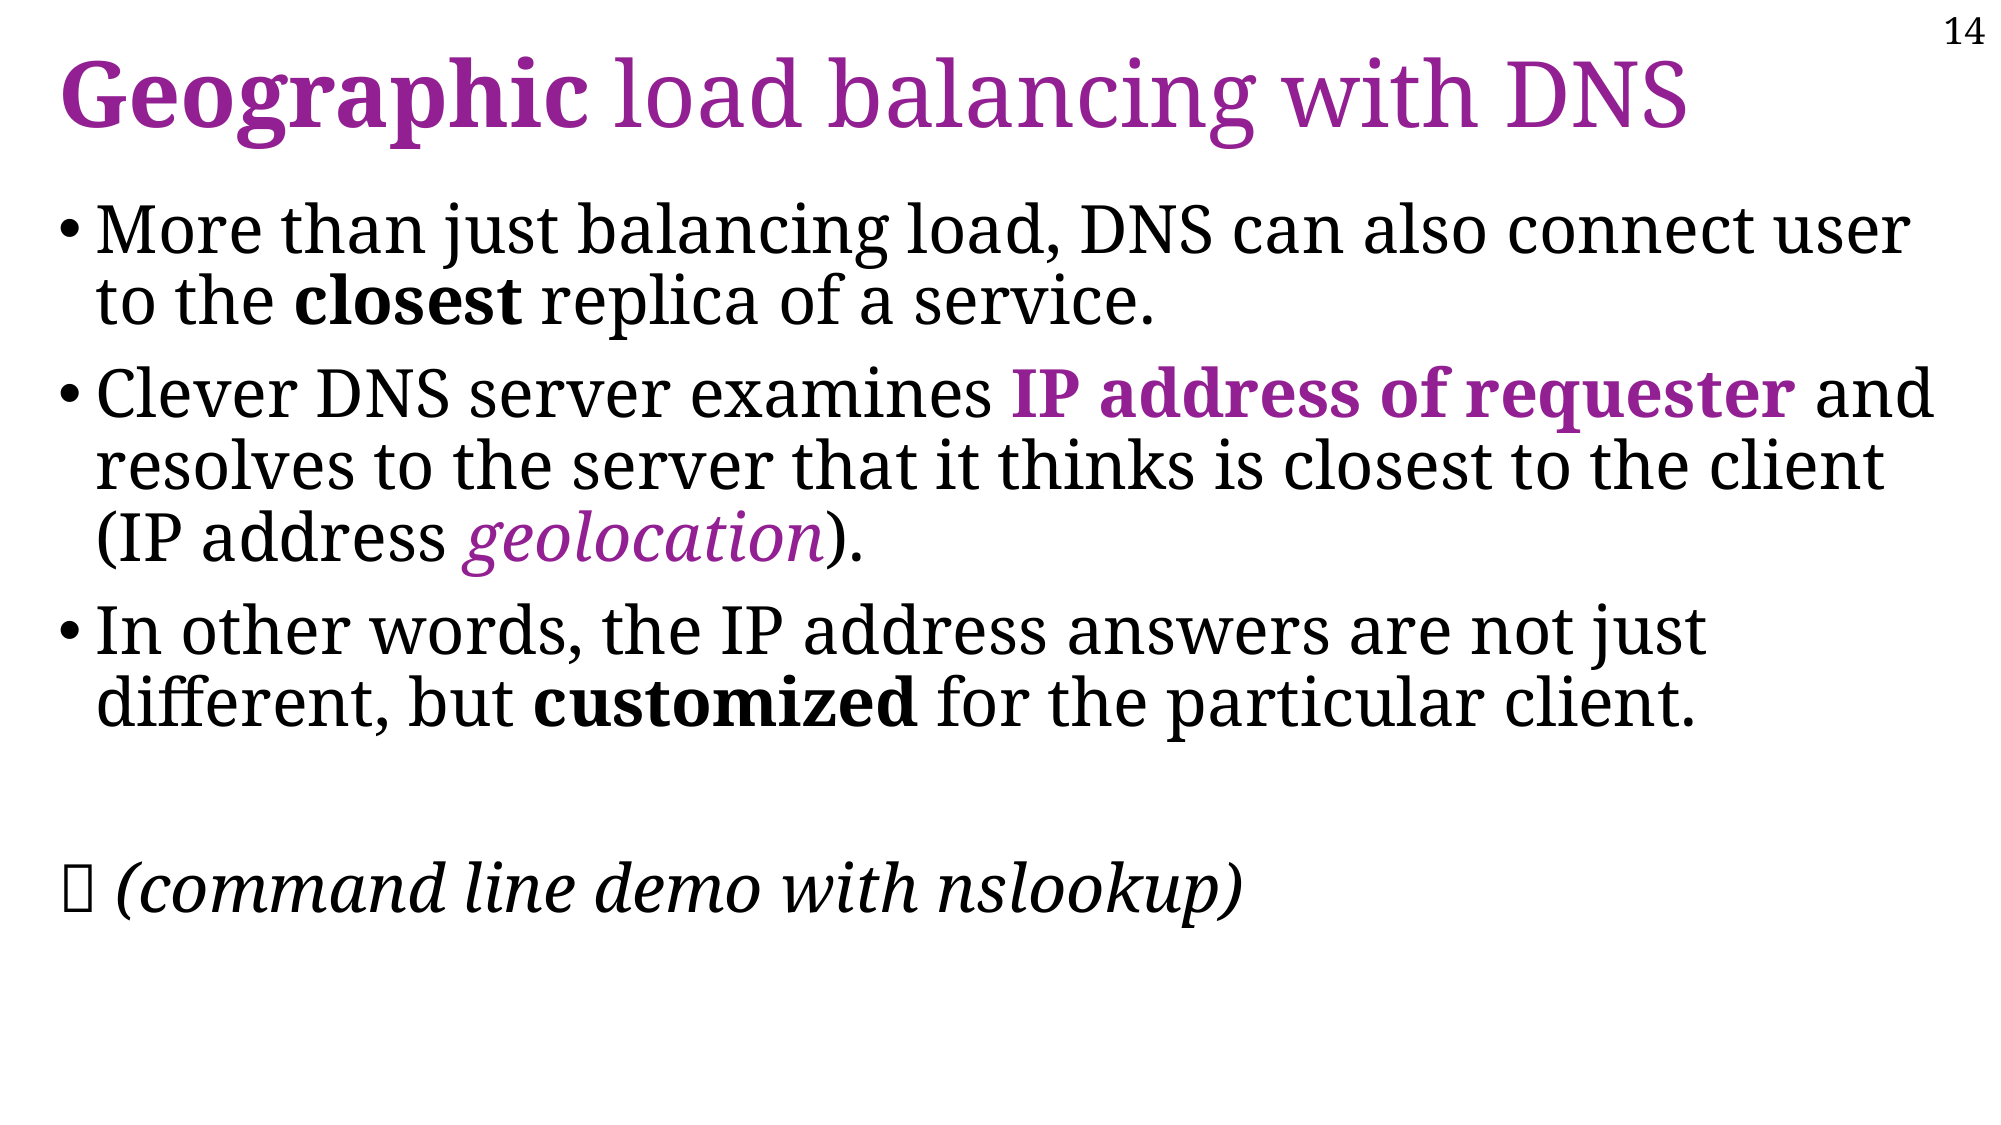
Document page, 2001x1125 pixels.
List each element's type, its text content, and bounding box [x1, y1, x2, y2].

list More than just balancing load, DNS can also connect user to the closest replica of a service. Clever DNS server examines IP address of requester and resolves to the server that it thinks is closest to the client (IP address geolocation). In other words, the IP address answers are not just different, but customized for the particular client. 👀 (command line demo with nslookup) [43, 188, 1953, 1106]
title Geographic load balancing with DNS [43, 25, 1953, 171]
text_box 14 [1901, 0, 2000, 60]
